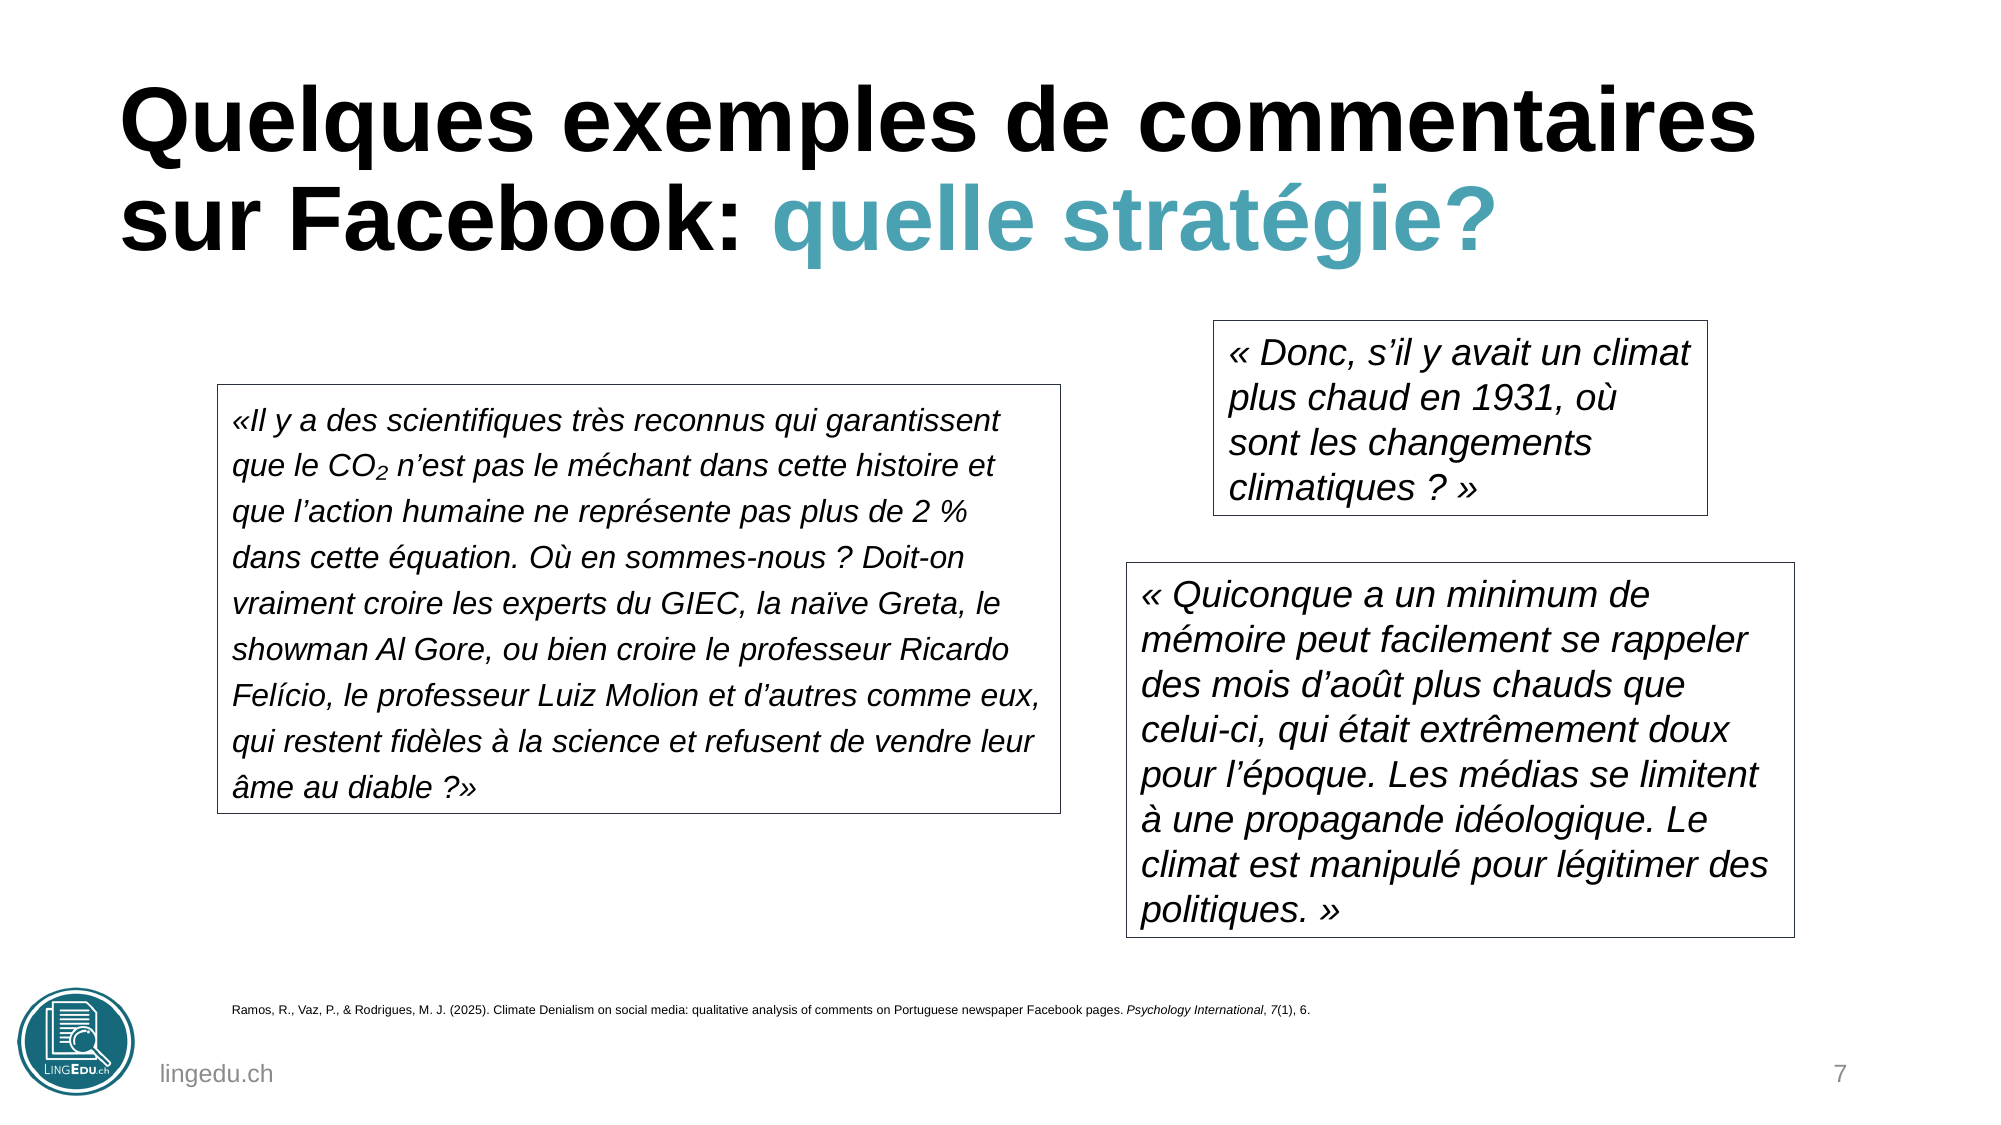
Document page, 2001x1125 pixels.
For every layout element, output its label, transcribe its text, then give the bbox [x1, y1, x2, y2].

title Quelques exemples de commentaires sur Facebook: quelle stratégie? [104, 62, 1830, 280]
text_box « Quiconque a un minimum de mémoire peut facilement se rappeler des mois d’août plus chauds que celui-ci, qui était extrêmement doux pour l’époque. Les médias se limitent à une propagande idéologique. Le climat est manipulé pour légitimer des politiques. » [1126, 562, 1795, 938]
text_box « Donc, s’il y avait un climat plus chaud en 1931, où sont les changements climatiques ? » [1213, 320, 1708, 516]
slide_number 7 [1768, 1042, 1863, 1103]
footer lingedu.ch [137, 1042, 297, 1103]
picture [17, 987, 135, 1096]
list «Il y a des scientifiques très reconnus qui garantissent que le CO₂ n’est pas le méchant dans cette histoire et que l’action humaine ne représente pas plus de 2 % dans cette équation. Où en sommes-nous ? Doit-on vraiment croire les experts du GIEC, la naïve Greta, le showman Al Gore, ou bien croire le professeur Ricardo Felício, le professeur Luiz Molion et d’autres comme eux, qui restent fidèles à la science et refusent de vendre leur âme au diable ?» [217, 384, 1061, 814]
text_box Ramos, R., Vaz, P., & Rodrigues, M. J. (2025). Climate Denialism on social media: qualitative analysis of comments on Portuguese newspaper Facebook pages. Psychology International, 7(1), 6. [217, 994, 1397, 1024]
